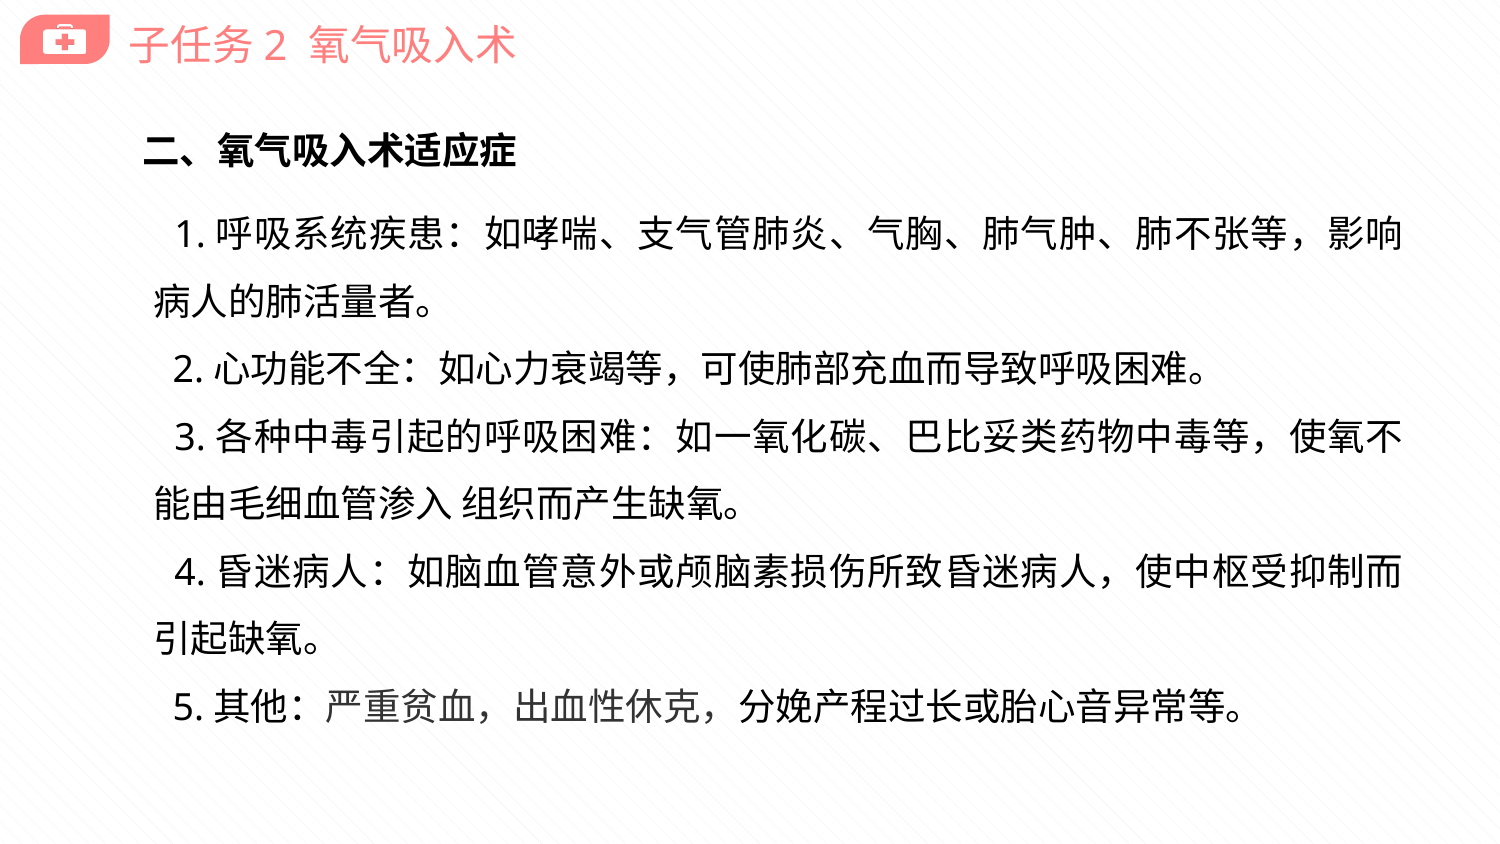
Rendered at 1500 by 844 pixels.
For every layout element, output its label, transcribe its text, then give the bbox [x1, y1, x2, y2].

text_box 1.呼吸系统疾患：如哮喘、支气管肺炎、气胸、肺气肿、肺不张等，影响病人的肺活量者。 2.心功能不全：如心力衰竭等，可使肺部充血而导致呼吸困难。 3.各种中毒引起的呼吸困难：如一氧化碳、巴比妥类药物中毒等，使氧不能由毛细血管渗入 组织而产生缺氧。 4.昏迷病人：如脑血管意外或颅脑素损伤所致昏迷病人，使中枢受抑制而引起缺氧。 5.其他：严重贫血，出血性休克，分娩产程过长或胎心音异常等。 [138, 180, 1418, 736]
text_box 二、氧气吸入术适应症 [64, 87, 815, 180]
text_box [19, 11, 863, 78]
